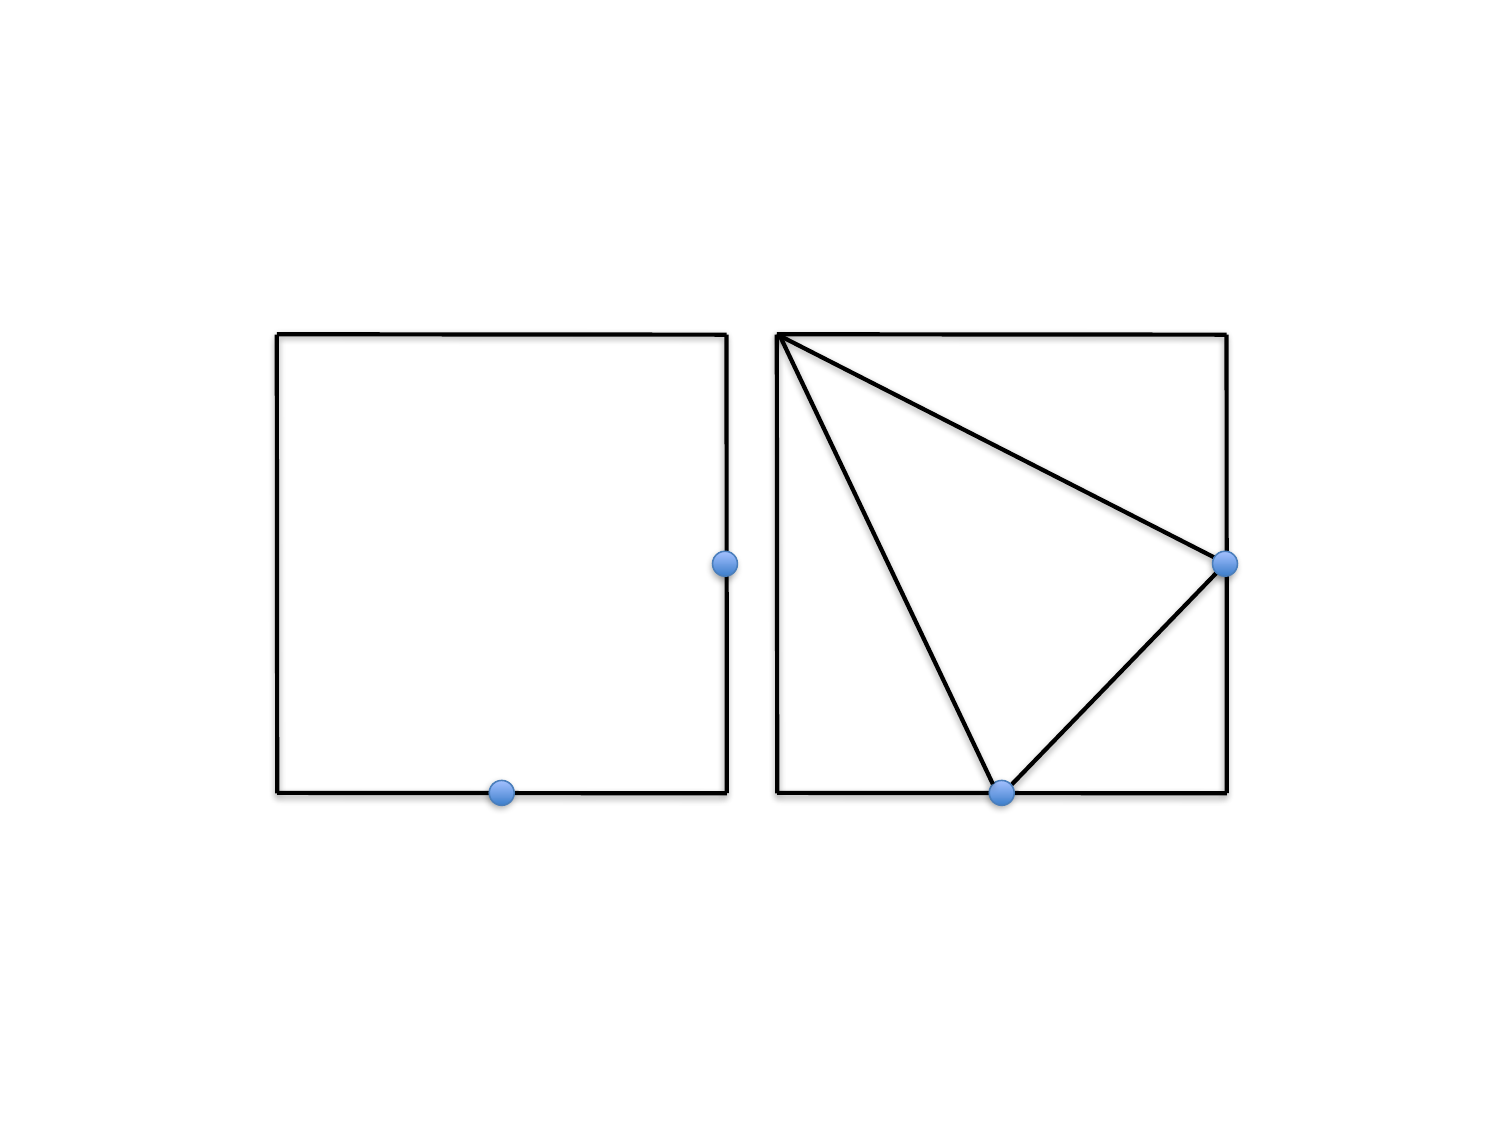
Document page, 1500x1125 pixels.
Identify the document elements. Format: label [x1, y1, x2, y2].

text_box [276, 333, 1238, 806]
